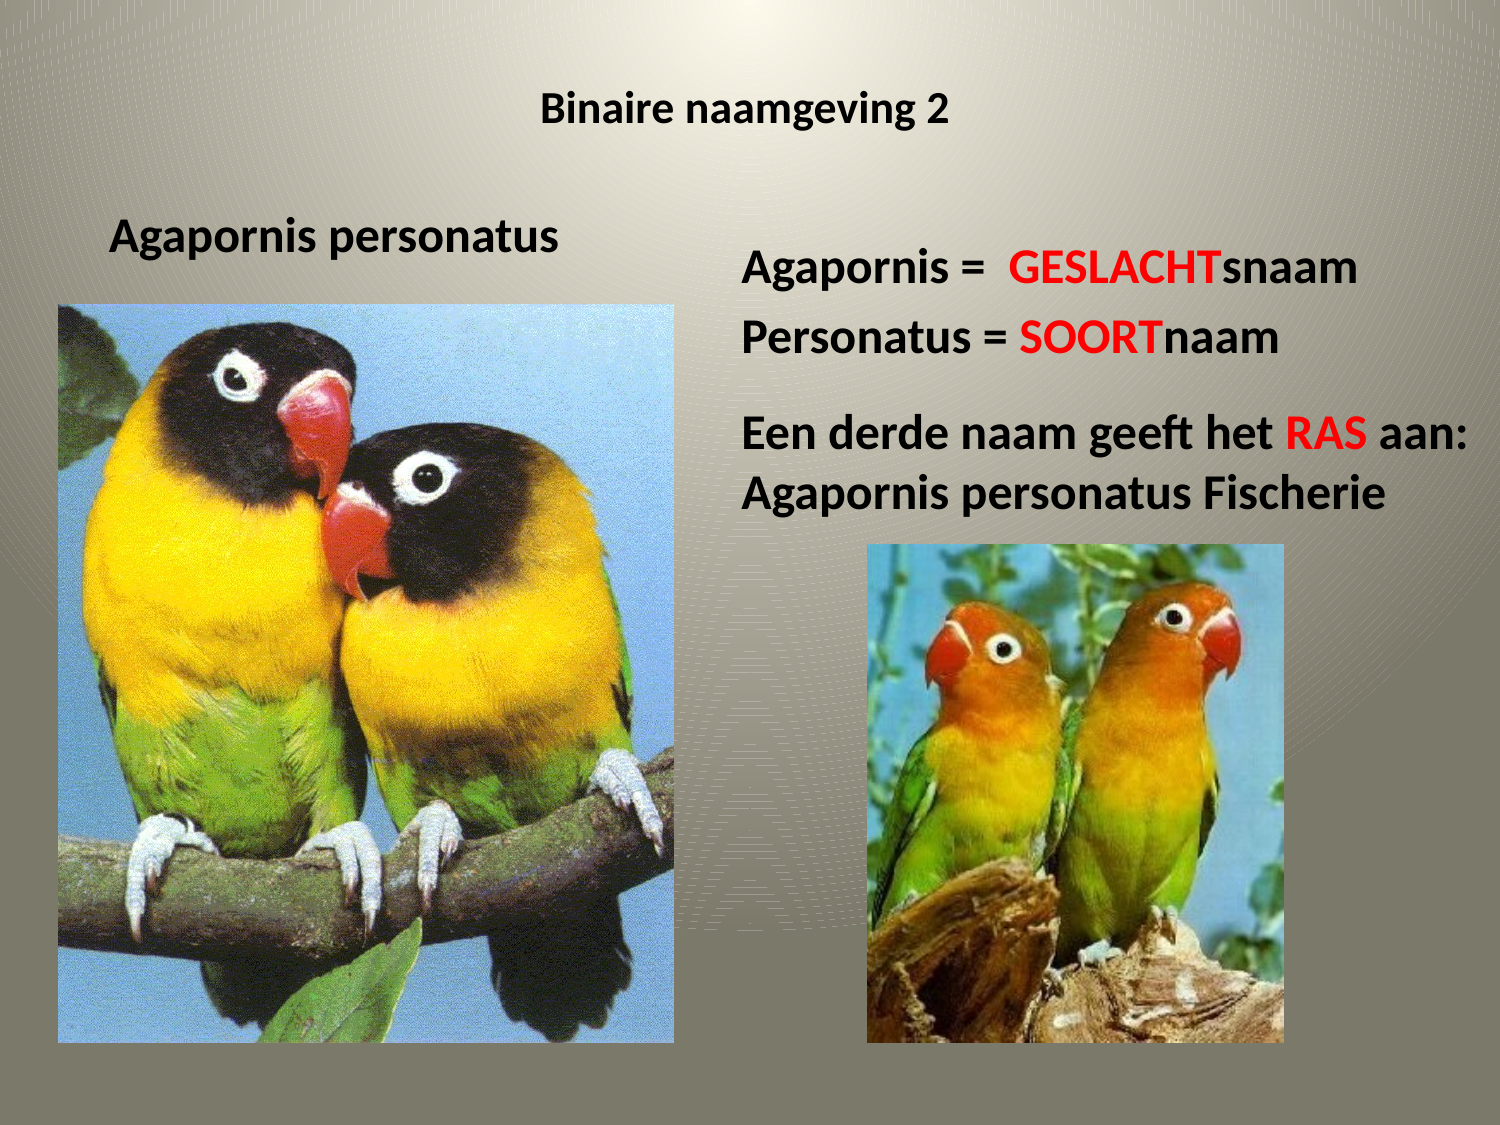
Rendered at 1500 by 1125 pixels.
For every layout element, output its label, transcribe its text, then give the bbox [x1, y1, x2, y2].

list Agapornis personatus [93, 164, 610, 270]
title Binaire naamgeving 2 [70, 70, 1421, 141]
list Agapornis = GESLACHTsnaam Personatus = SOORTnaam Een derde naam geeft het RAS aan: Agapornis personatus Fischerie [726, 187, 1500, 528]
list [866, 543, 1284, 1044]
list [58, 304, 674, 1044]
